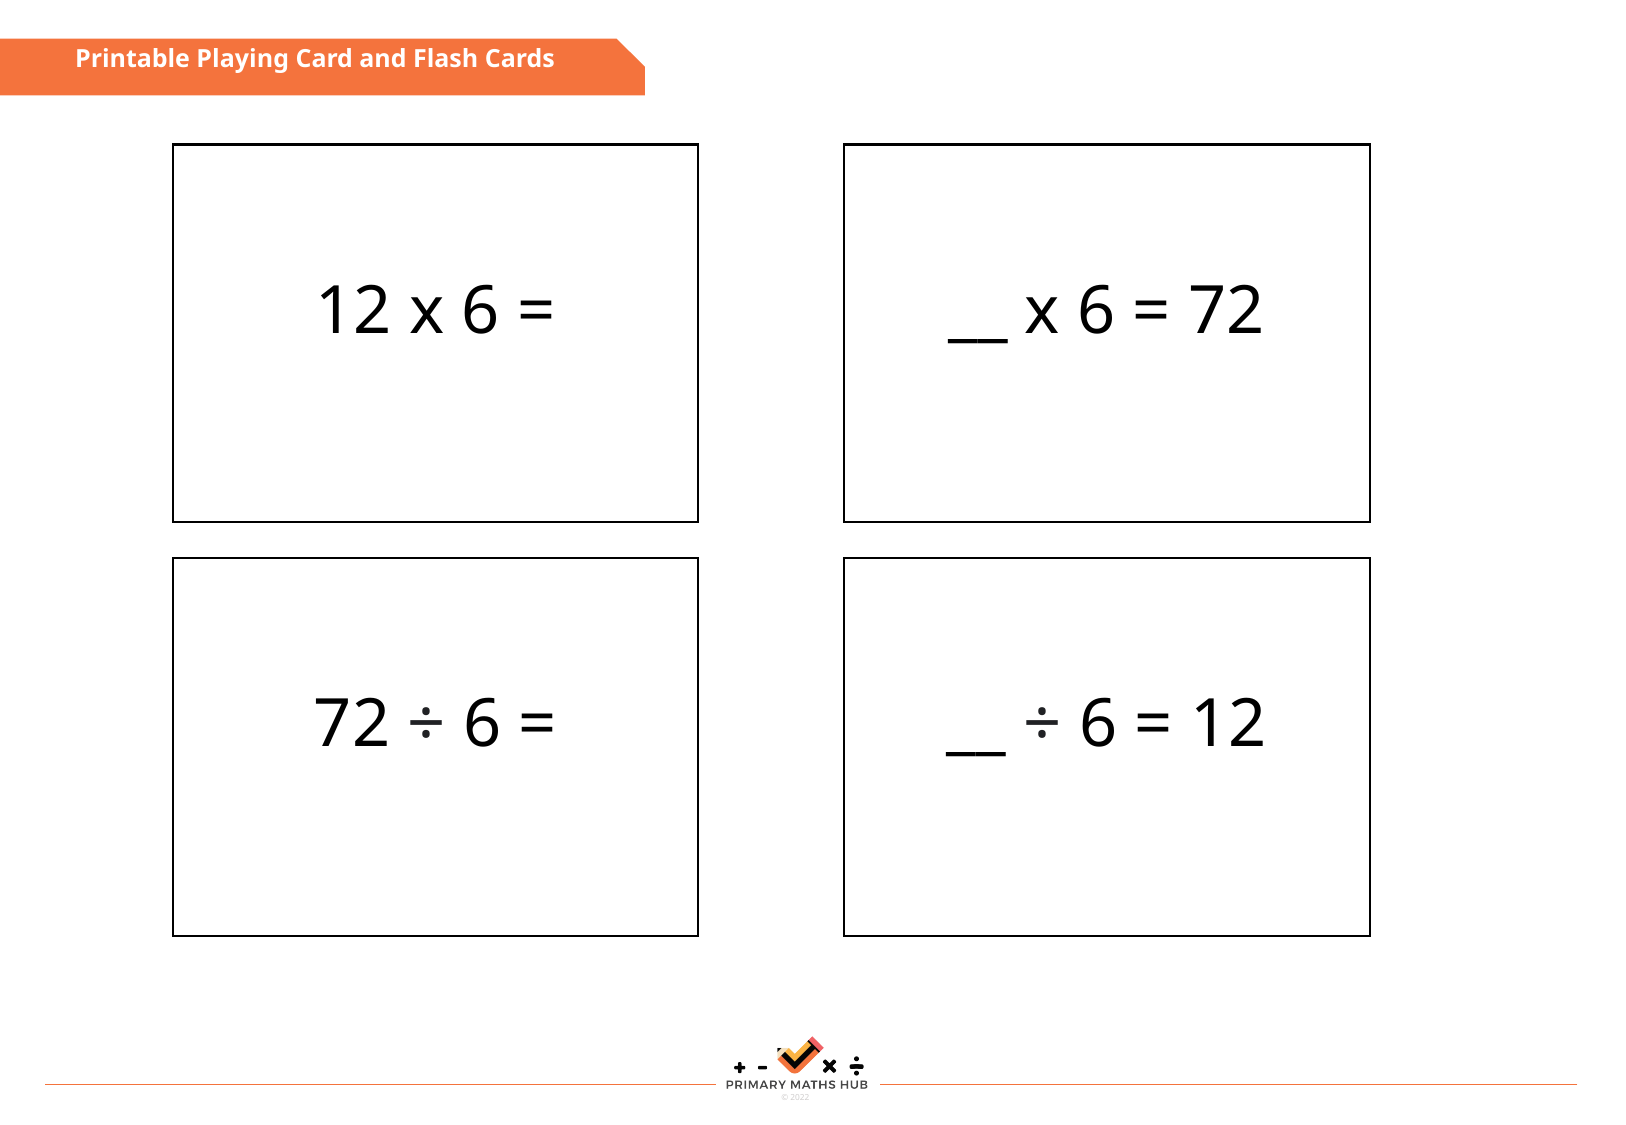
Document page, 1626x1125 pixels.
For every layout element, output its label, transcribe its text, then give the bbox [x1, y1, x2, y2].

text_box [843, 557, 1371, 937]
text_box [843, 143, 1371, 523]
text_box 12 x 6 = [172, 259, 699, 355]
picture [722, 1034, 872, 1094]
text_box 72 ÷ 6 = [172, 672, 699, 768]
text_box Printable Playing Card and Flash Cards [0, 37, 646, 97]
text_box © 2022 [720, 1084, 870, 1110]
text_box __ ÷ 6 = 12 [844, 672, 1370, 768]
text_box [172, 557, 699, 672]
text_box [172, 355, 699, 523]
text_box __ x 6 = 72 [844, 259, 1370, 355]
text_box [172, 143, 699, 259]
text_box [172, 768, 699, 937]
